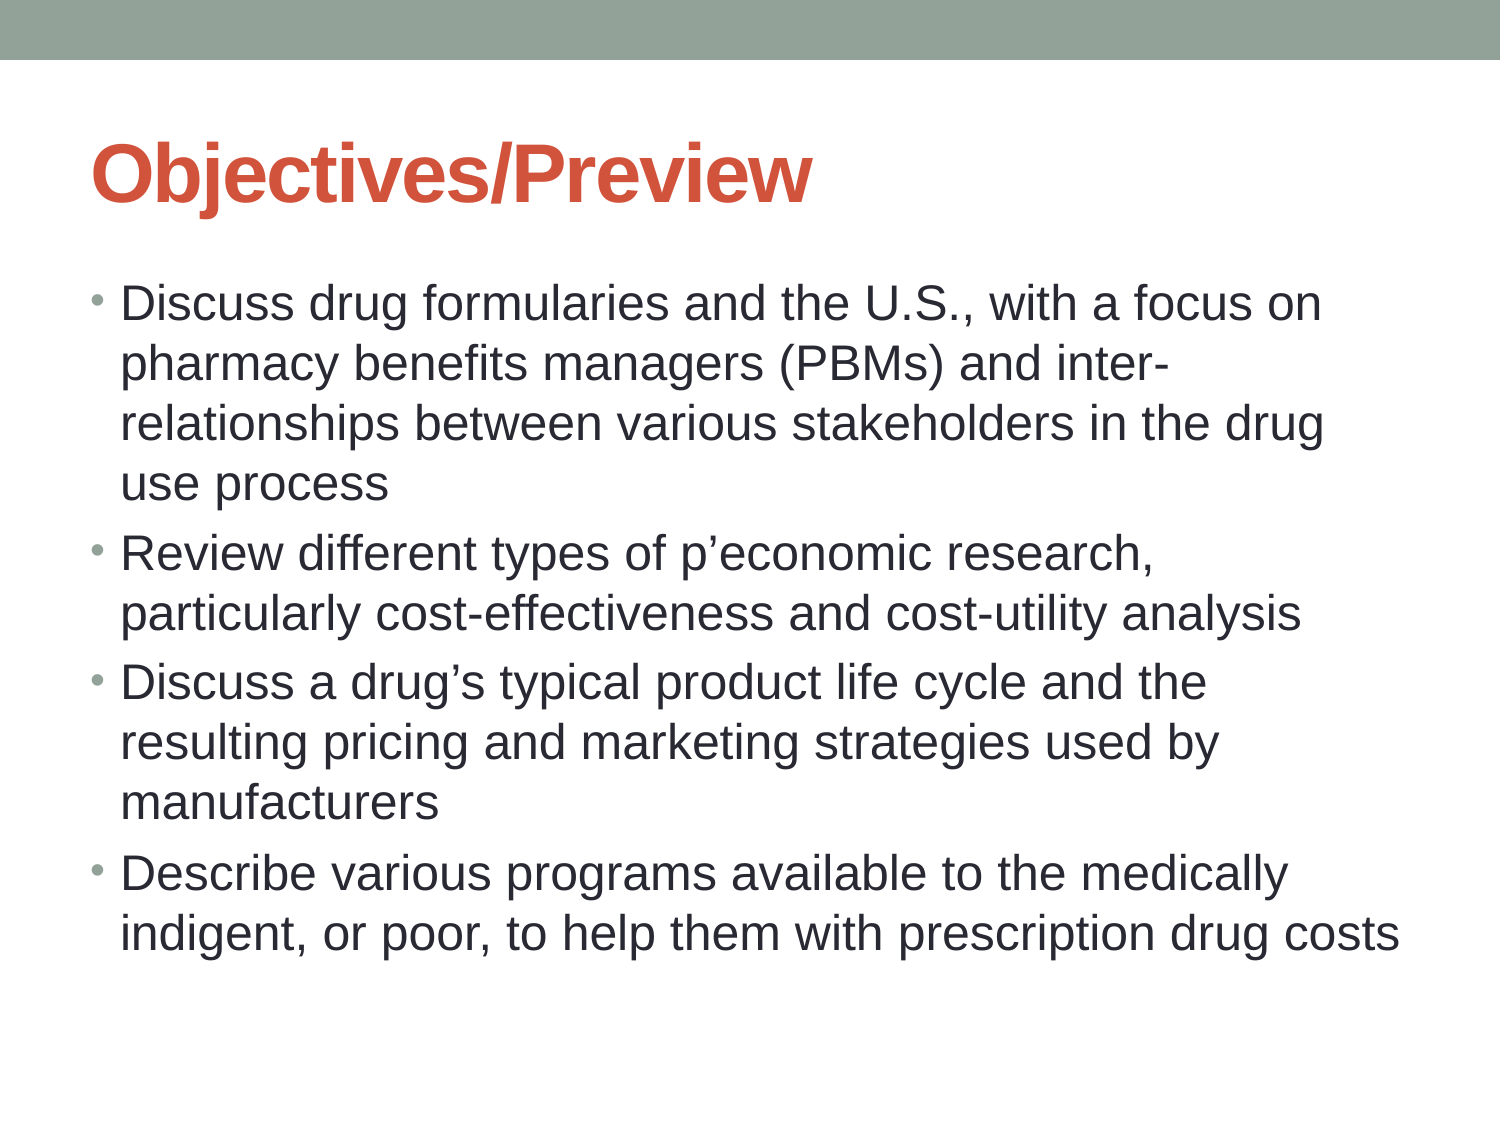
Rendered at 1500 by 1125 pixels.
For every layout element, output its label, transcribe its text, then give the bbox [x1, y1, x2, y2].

list Discuss drug formularies and the U.S., with a focus on pharmacy benefits managers (PBMs) and inter-relationships between various stakeholders in the drug use process Review different types of p’economic research, particularly cost-effectiveness and cost-utility analysis Discuss a drug’s typical product life cycle and the resulting pricing and marketing strategies used by manufacturers Describe various programs available to the medically indigent, or poor, to help them with prescription drug costs [75, 262, 1425, 1063]
title Objectives/Preview [75, 87, 1425, 250]
